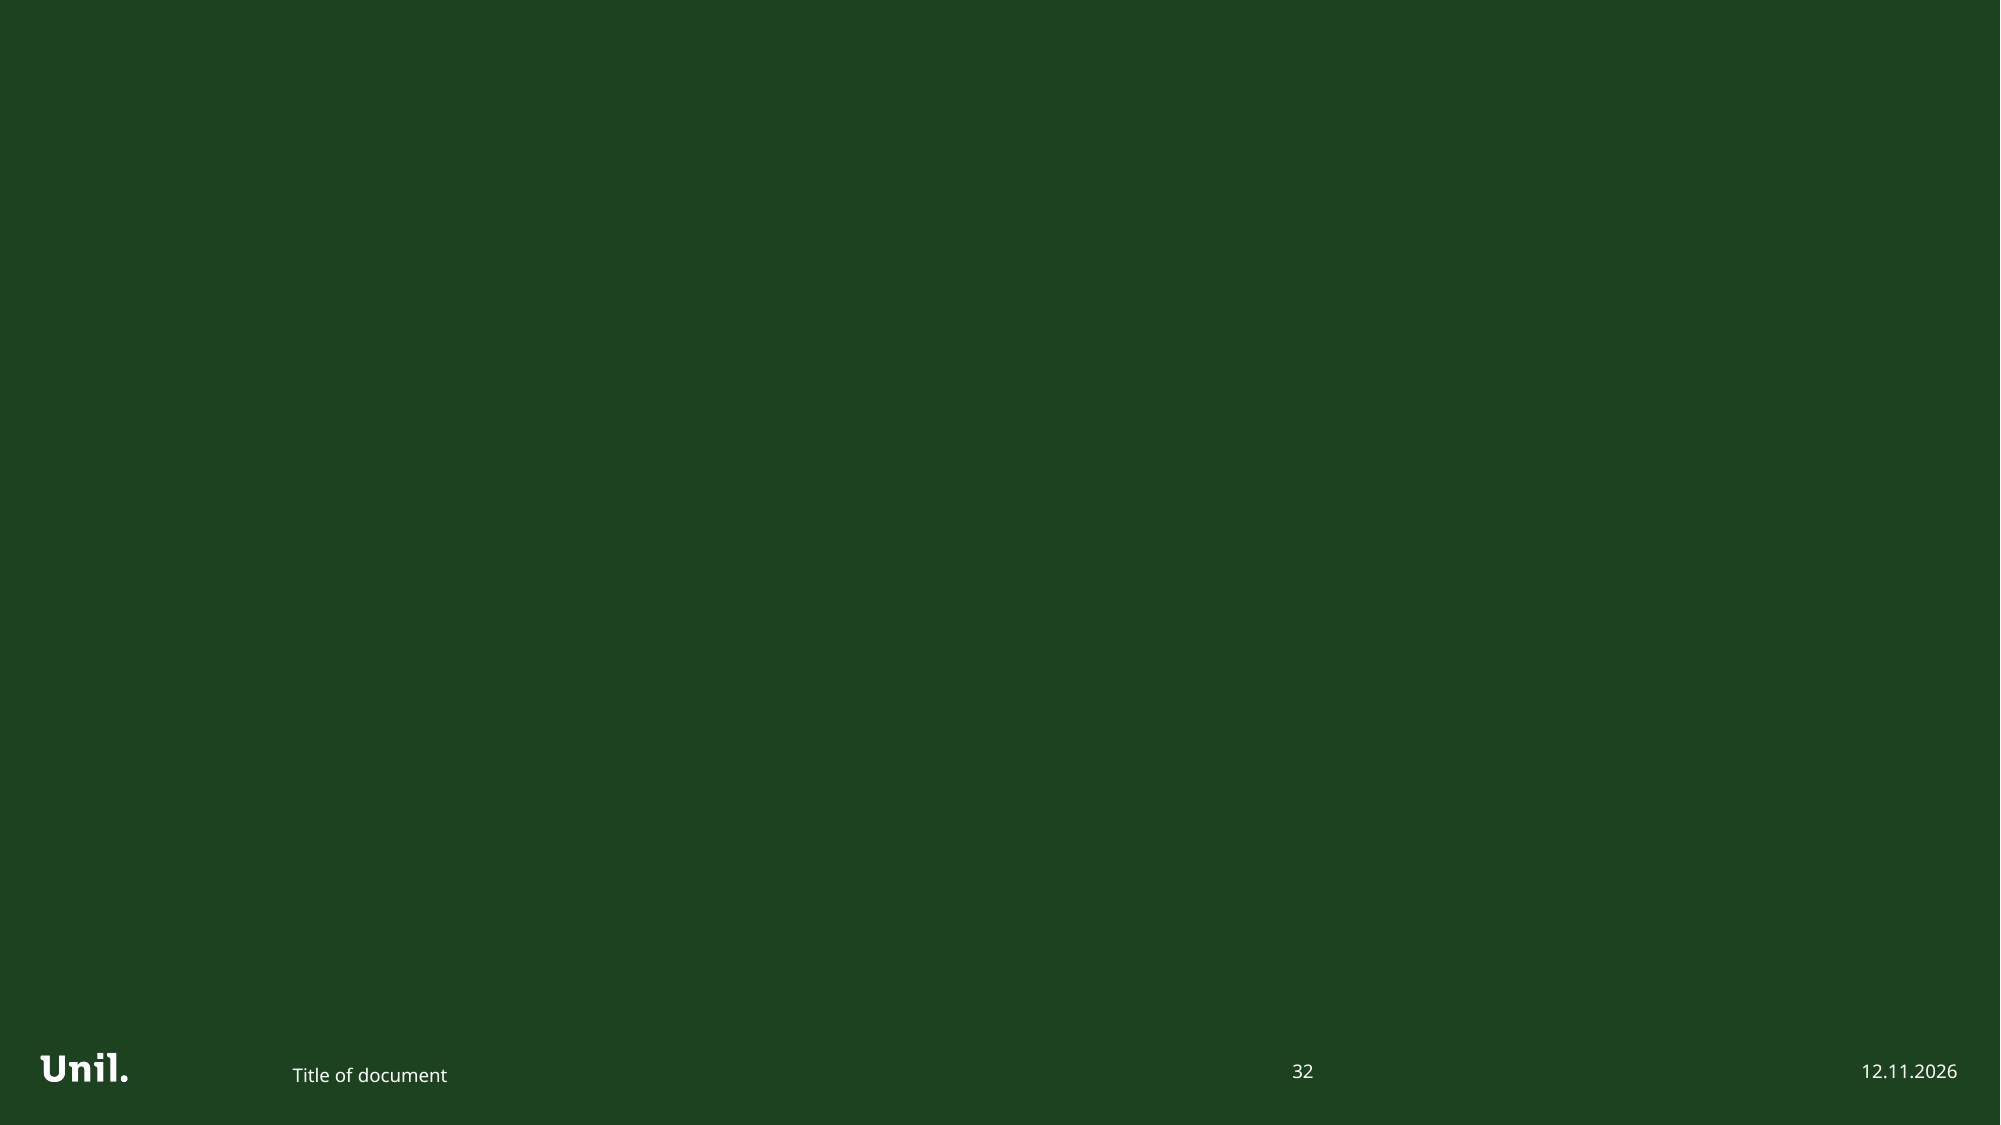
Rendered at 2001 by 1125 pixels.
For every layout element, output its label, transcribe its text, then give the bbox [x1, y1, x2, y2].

slide_number 32 [1250, 1037, 1355, 1086]
picture [27, 1042, 141, 1095]
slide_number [1789, 1026, 1958, 1086]
footer Title of document [292, 1011, 1048, 1087]
